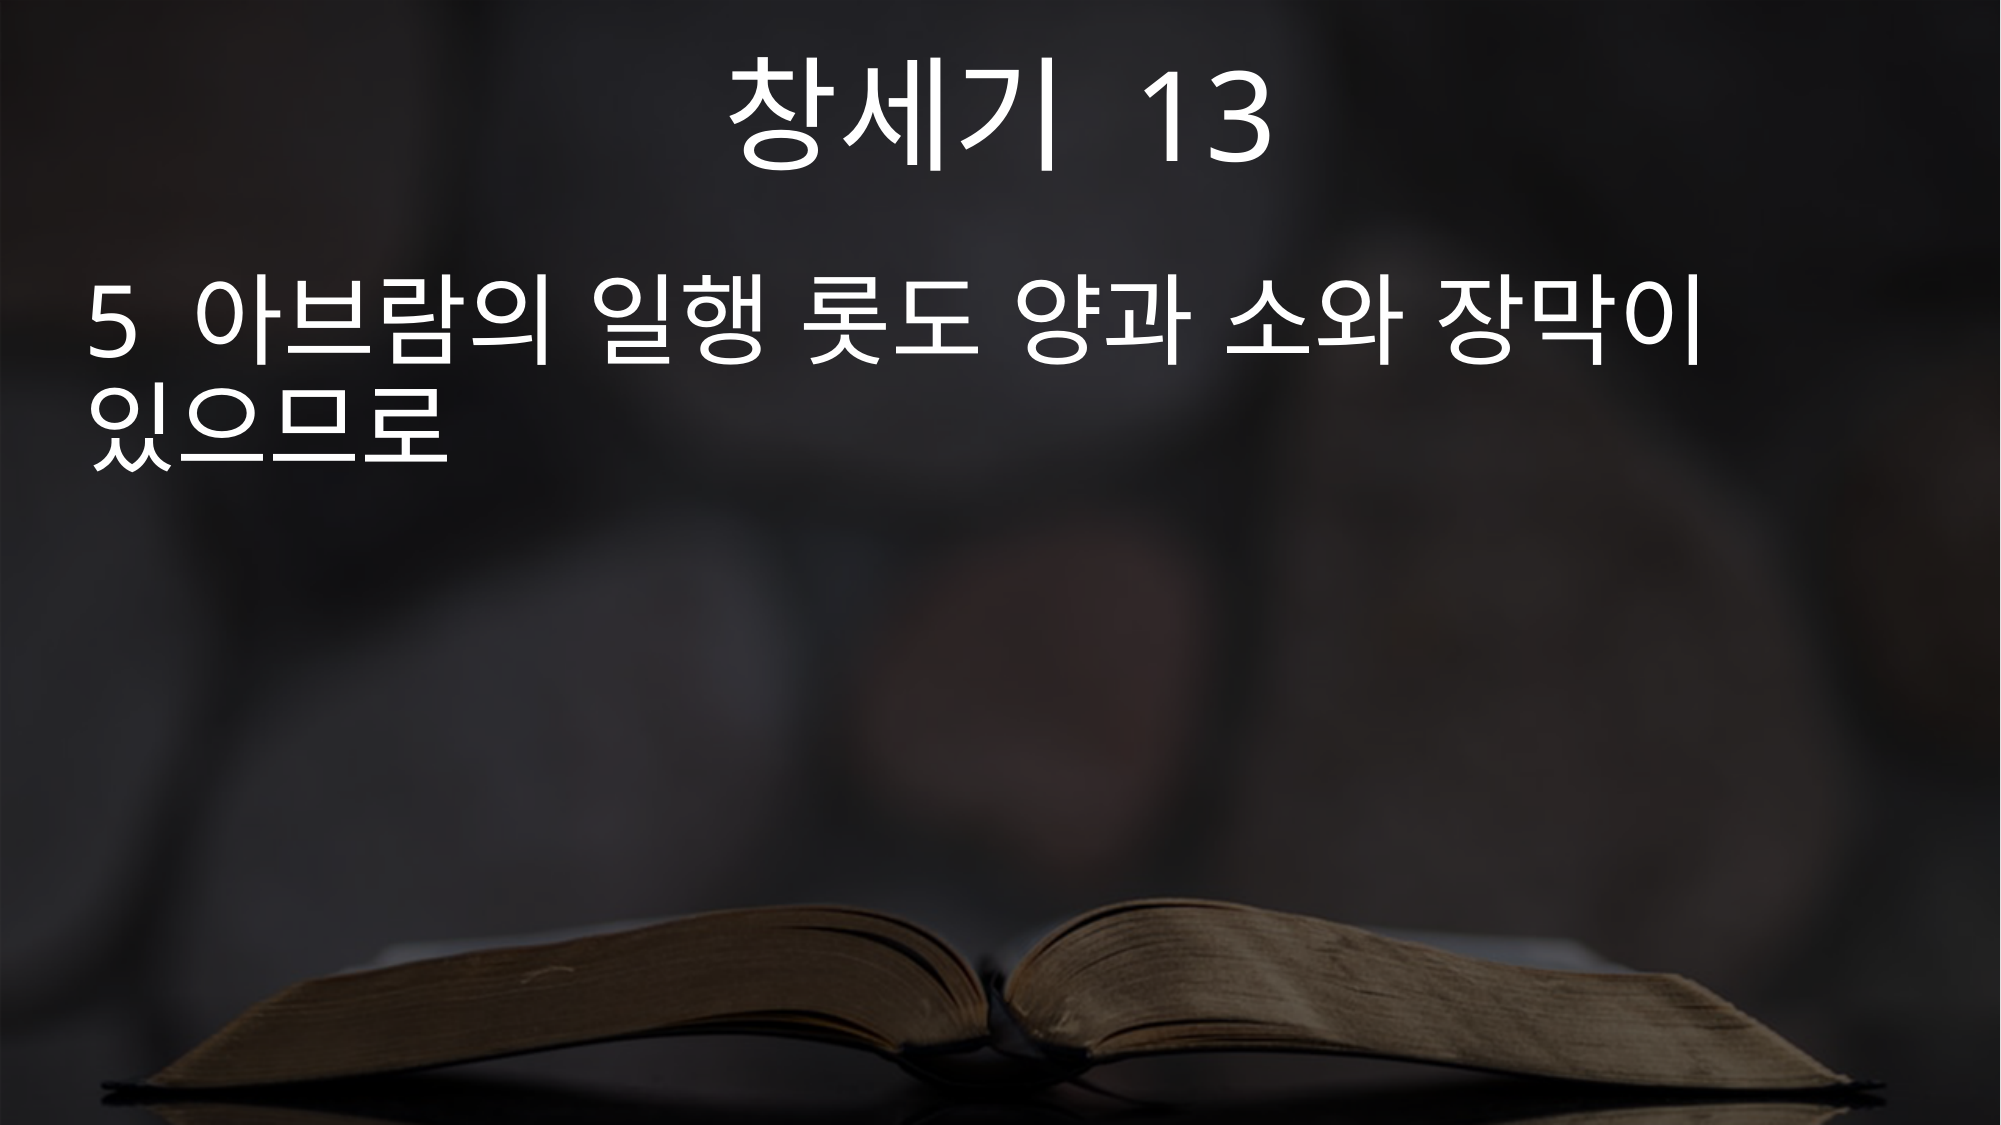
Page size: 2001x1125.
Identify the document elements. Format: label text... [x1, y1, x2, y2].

footer 창세기 13 [0, 32, 2000, 192]
picture [0, 0, 2001, 1125]
list 5 아브람의 일행 롯도 양과 소와 장막이 있으므로 [69, 263, 1953, 423]
